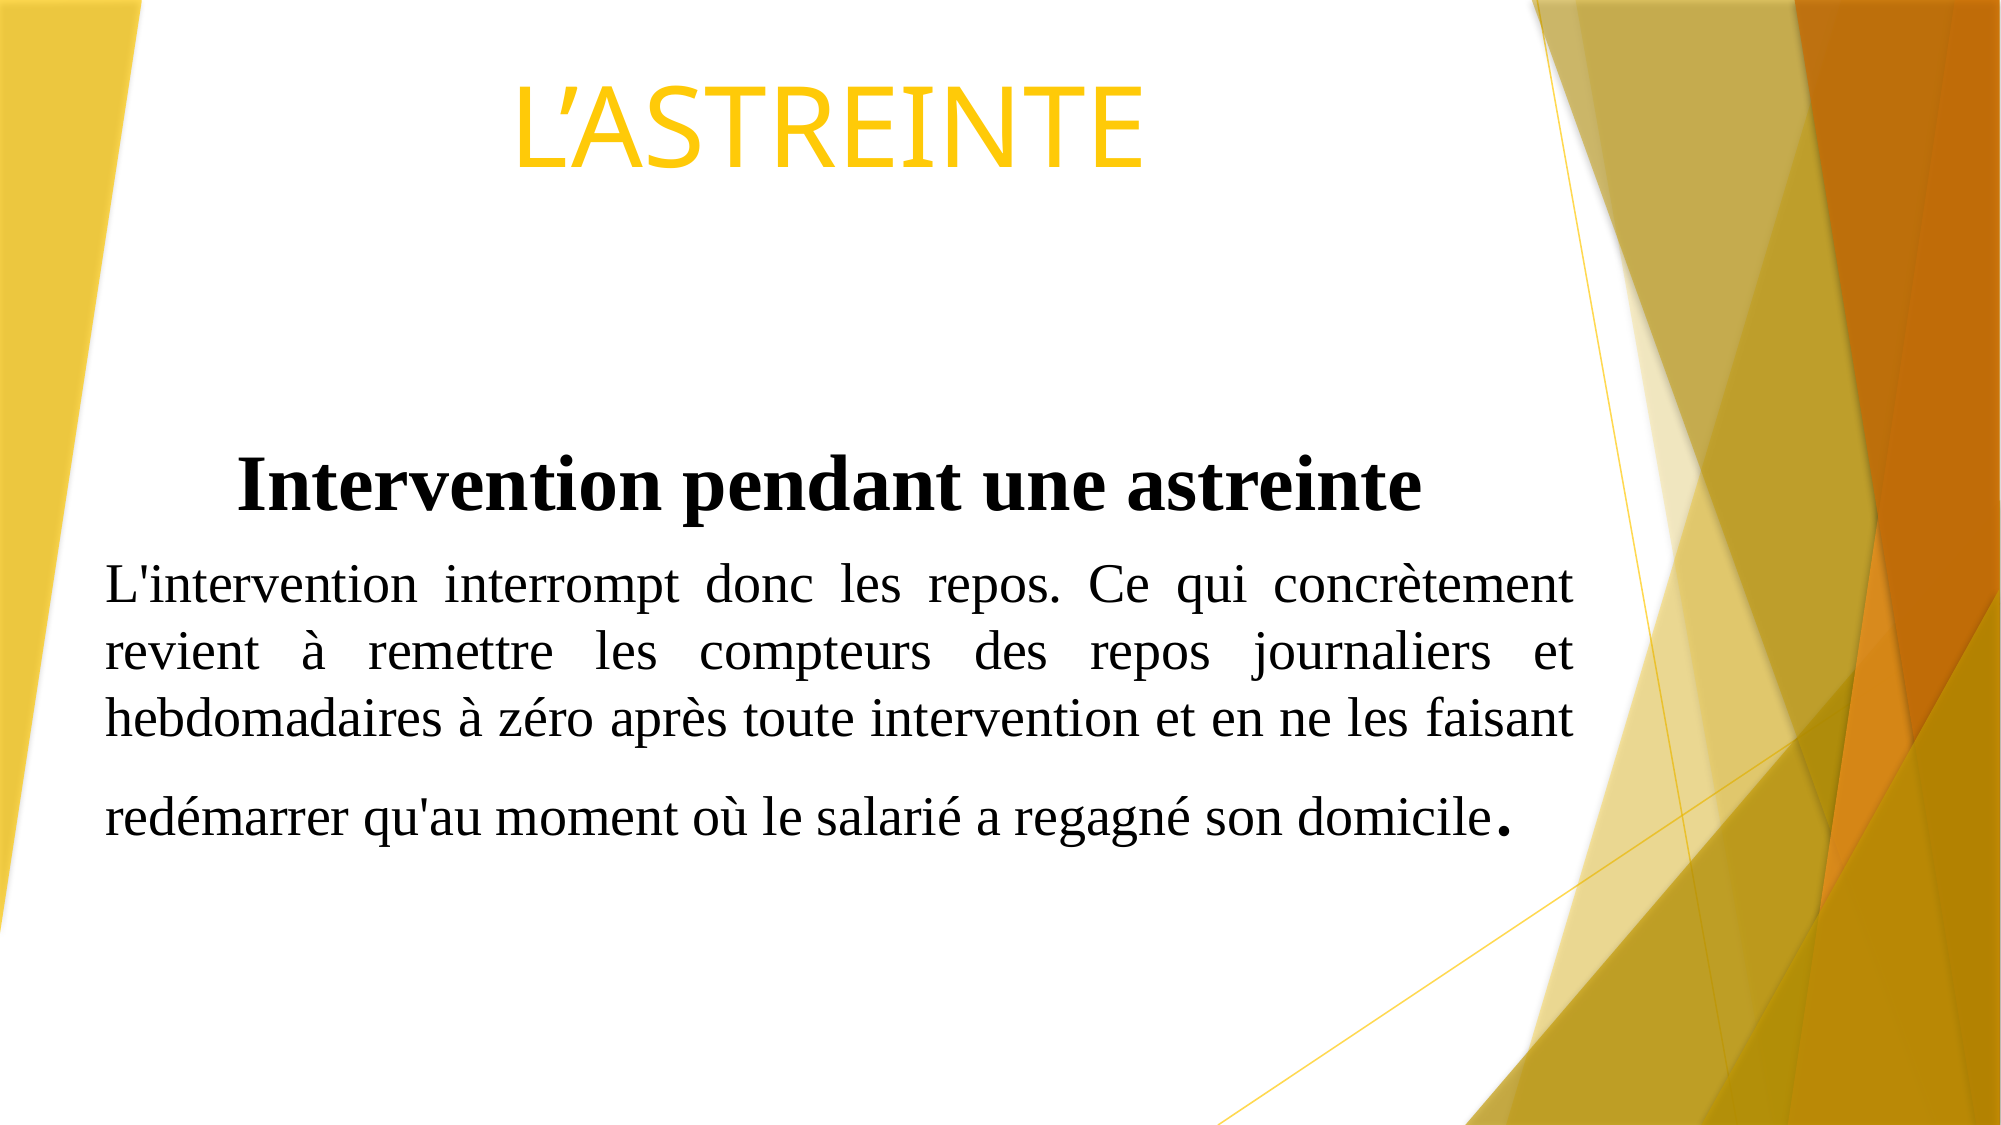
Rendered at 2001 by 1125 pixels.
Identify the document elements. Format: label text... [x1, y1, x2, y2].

subtitle Intervention pendant une astreinte L'intervention interrompt donc les repos. Ce qui concrètement revient à remettre les compteurs des repos journaliers et hebdomadaires à zéro après toute intervention et en ne les faisant redémarrer qu'au moment où le salarié a regagné son domicile. [90, 339, 1591, 885]
title L’ASTREINTE [163, 19, 1524, 198]
